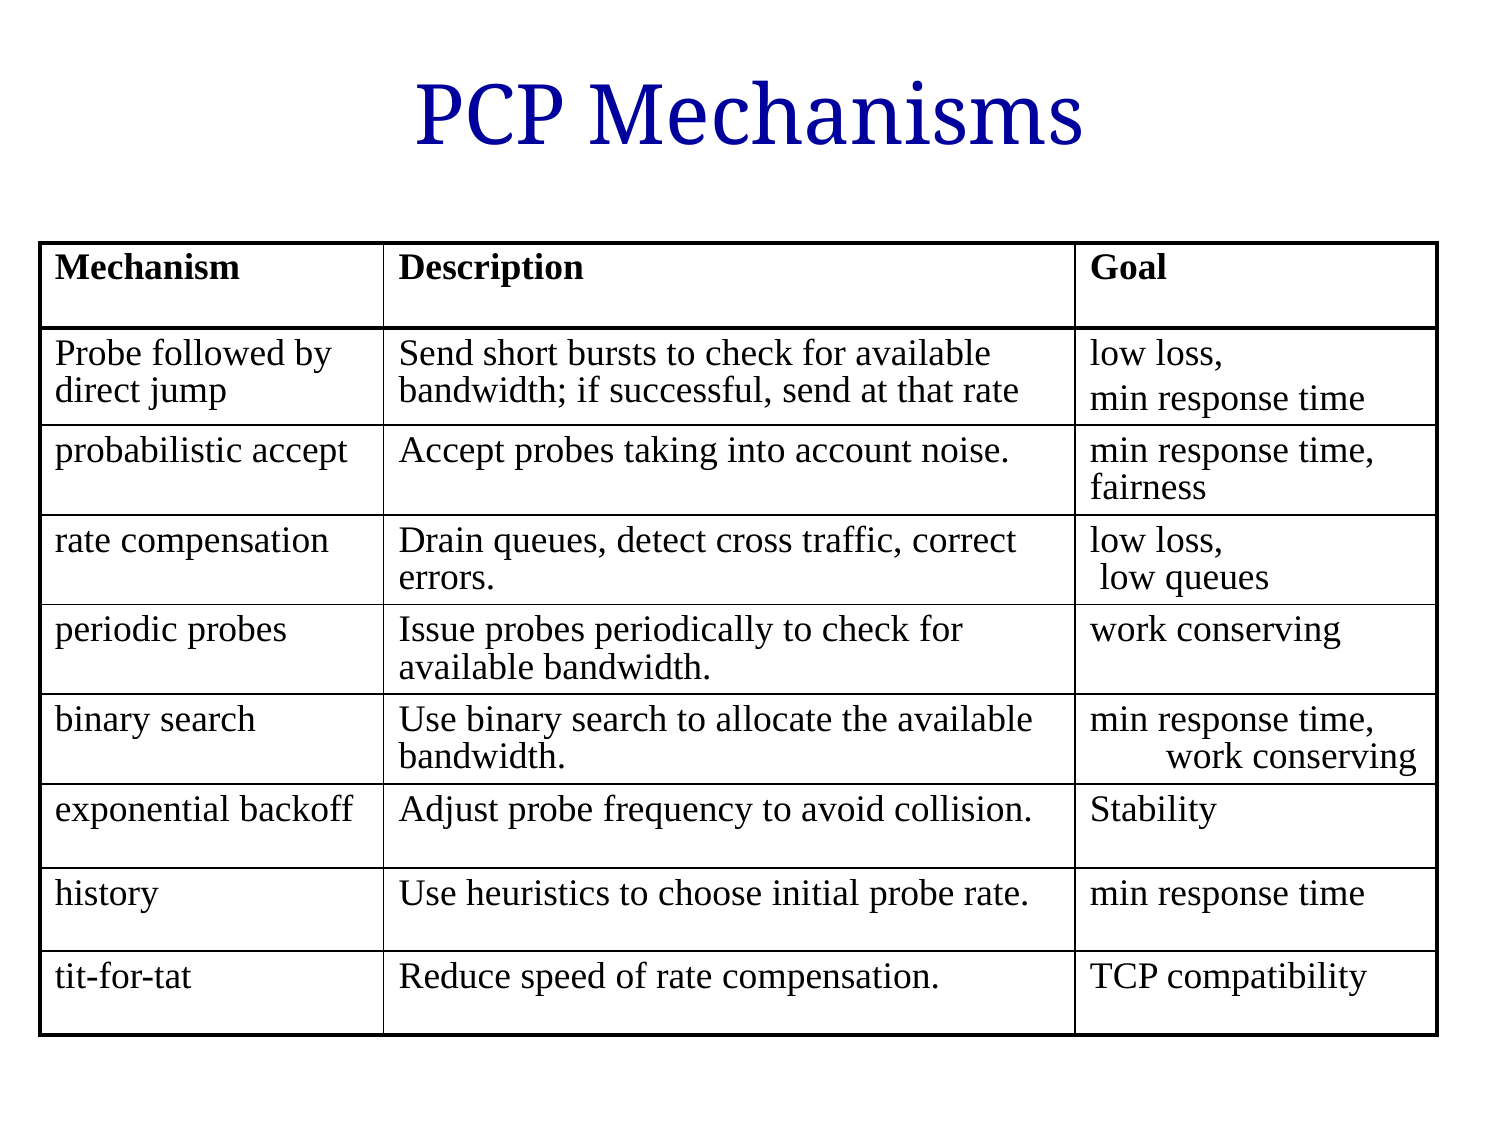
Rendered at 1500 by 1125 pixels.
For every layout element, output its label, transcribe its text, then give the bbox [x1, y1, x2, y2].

title PCP Mechanisms [112, 62, 1388, 161]
table_cell tit-for-tat [42, 952, 383, 1033]
table_cell history [42, 869, 383, 950]
table_cell exponential backoff [42, 785, 383, 867]
table_cell Accept probes taking into account noise. [384, 426, 1074, 514]
table_header Goal [1076, 245, 1435, 326]
table_cell rate compensation [42, 516, 383, 604]
table_cell Probe followed by direct jump [42, 330, 383, 424]
table_cell Send short bursts to check for available bandwidth; if successful, send at that rate [384, 330, 1074, 424]
table_cell Drain queues, detect cross traffic, correct errors. [384, 516, 1074, 604]
table_cell periodic probes [42, 605, 383, 693]
table_cell Use binary search to allocate the available bandwidth. [384, 695, 1074, 783]
table_cell Reduce speed of rate compensation. [384, 952, 1074, 1033]
table_cell min response time, work conserving [1076, 695, 1435, 783]
table_cell work conserving [1076, 605, 1435, 693]
table_cell min response time, fairness [1076, 426, 1435, 514]
table_header Mechanism [42, 245, 383, 326]
table_cell Stability [1076, 785, 1435, 867]
table_cell Issue probes periodically to check for available bandwidth. [384, 605, 1074, 693]
table_cell low loss, low queues [1076, 516, 1435, 604]
table_header Description [384, 245, 1074, 326]
table_cell TCP compatibility [1076, 952, 1435, 1033]
table_cell min response time [1076, 869, 1435, 950]
table_cell Use heuristics to choose initial probe rate. [384, 869, 1074, 950]
table_cell Adjust probe frequency to avoid collision. [384, 785, 1074, 867]
table_cell probabilistic accept [42, 426, 383, 514]
table_cell binary search [42, 695, 383, 783]
table_cell low loss, min response time [1076, 330, 1435, 424]
